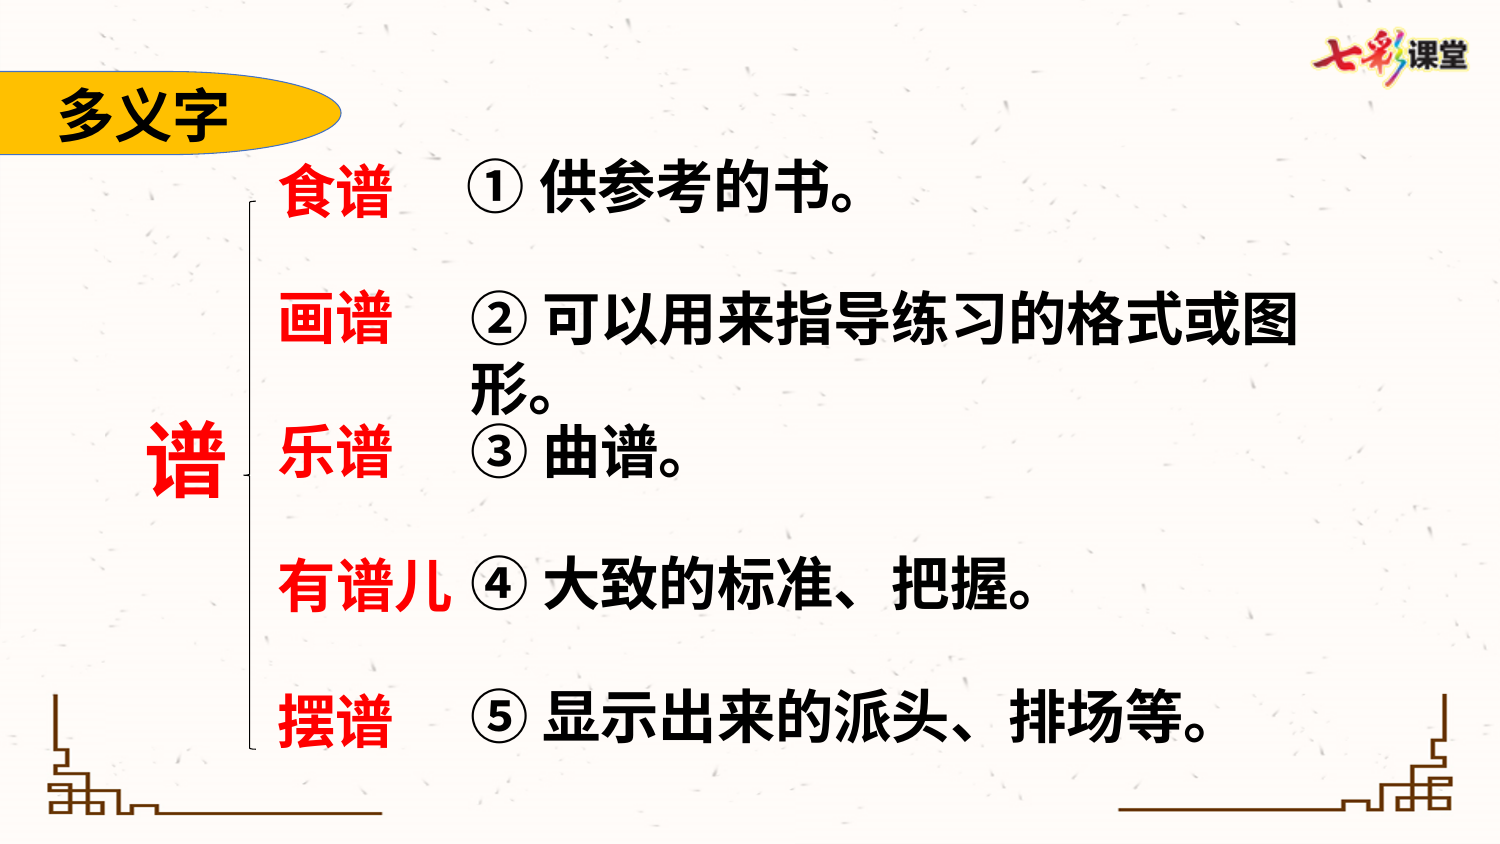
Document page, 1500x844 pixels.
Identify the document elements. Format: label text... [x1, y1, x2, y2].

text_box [0, 71, 342, 155]
text_box 谱 [129, 400, 249, 516]
text_box 乐谱 [262, 407, 410, 493]
text_box 有谱儿 [263, 541, 468, 627]
text_box [243, 200, 256, 750]
text_box ⑤显示出来的派头、排场等。 [455, 672, 1271, 758]
text_box ④大致的标准、把握。 [455, 539, 1118, 625]
picture [0, 0, 1500, 844]
text_box 画谱 [262, 273, 410, 359]
text_box ②可以用来指导练习的格式或图形。 [455, 275, 1368, 430]
text_box 摆谱 [262, 677, 410, 763]
text_box ③曲谱。 [455, 407, 709, 493]
text_box 食谱 [262, 147, 410, 233]
text_box ①供参考的书。 [452, 142, 904, 228]
